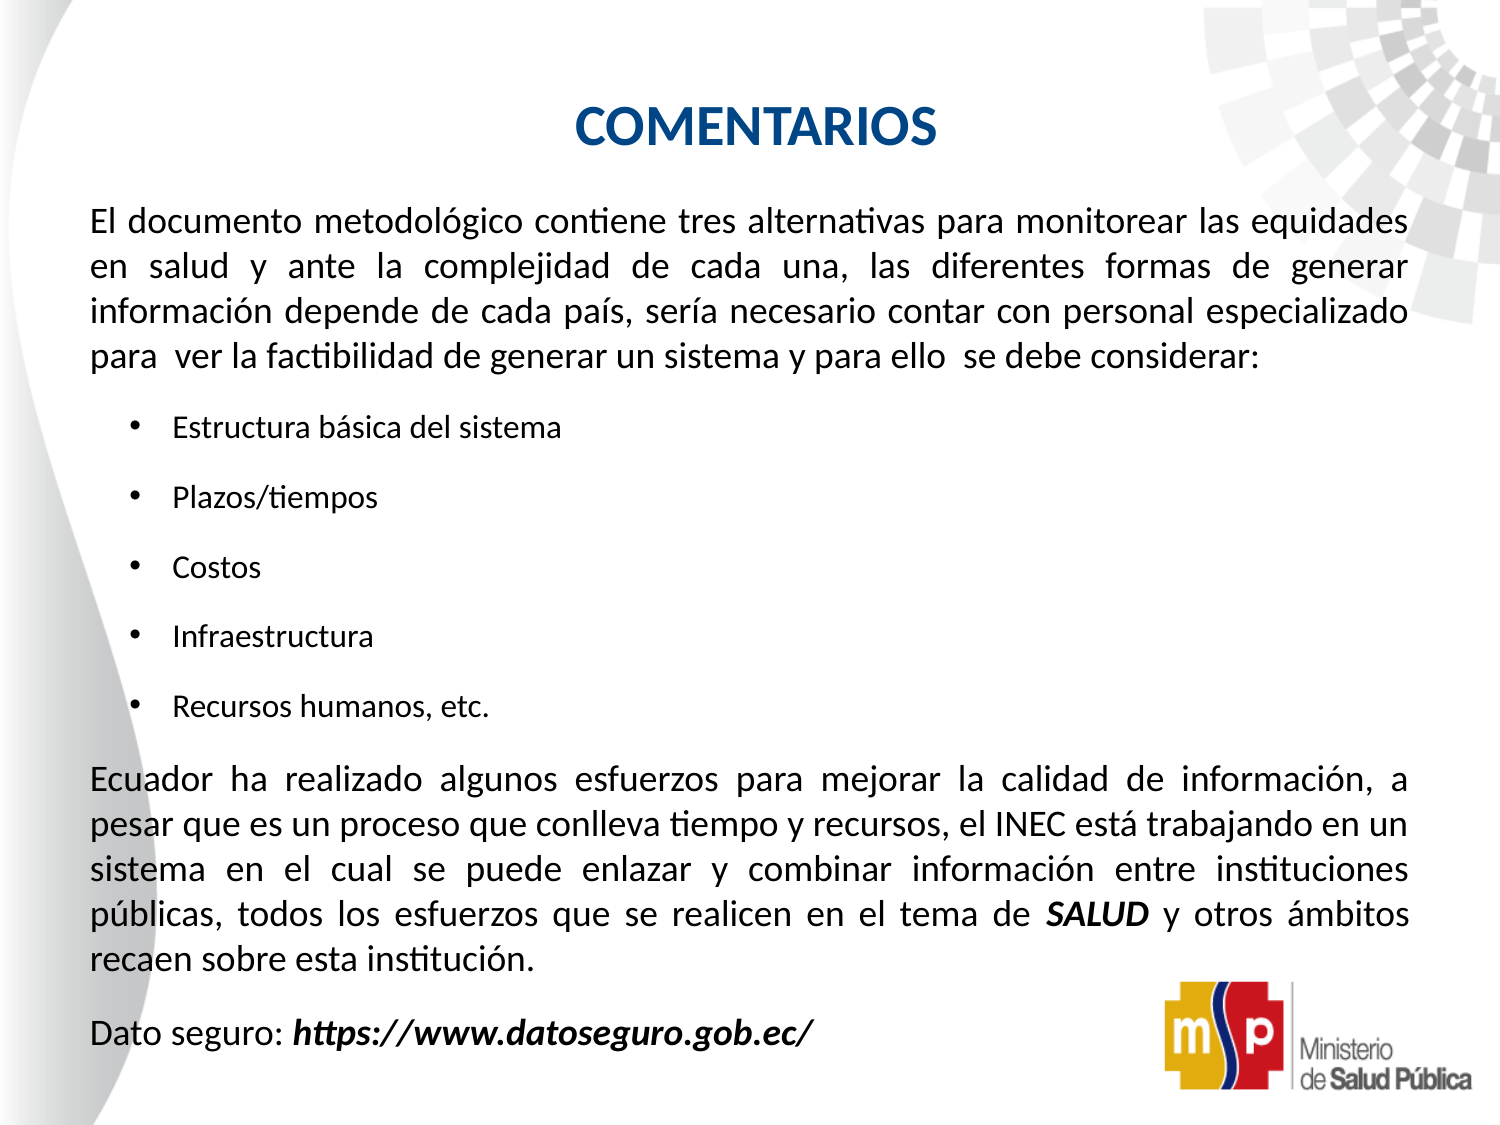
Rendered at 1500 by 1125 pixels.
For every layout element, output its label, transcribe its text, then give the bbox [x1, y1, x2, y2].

title COMENTARIOS [74, 44, 1426, 201]
picture [0, 0, 1500, 1125]
text_box El documento metodológico contiene tres alternativas para monitorear las equidades en salud y ante la complejidad de cada una, las diferentes formas de generar información depende de cada país, sería necesario contar con personal especializado para ver la factibilidad de generar un sistema y para ello se debe considerar: Estructura básica del sistema Plazos/tiempos Costos Infraestructura Recursos humanos, etc. Ecuador ha realizado algunos esfuerzos para mejorar la calidad de información, a pesar que es un proceso que conlleva tiempo y recursos, el INEC está trabajando en un sistema en el cual se puede enlazar y combinar información entre instituciones públicas, todos los esfuerzos que se realicen en el tema de SALUD y otros ámbitos recaen sobre esta institución. Dato seguro: https://www.datoseguro.gob.ec/ [74, 188, 1425, 1074]
